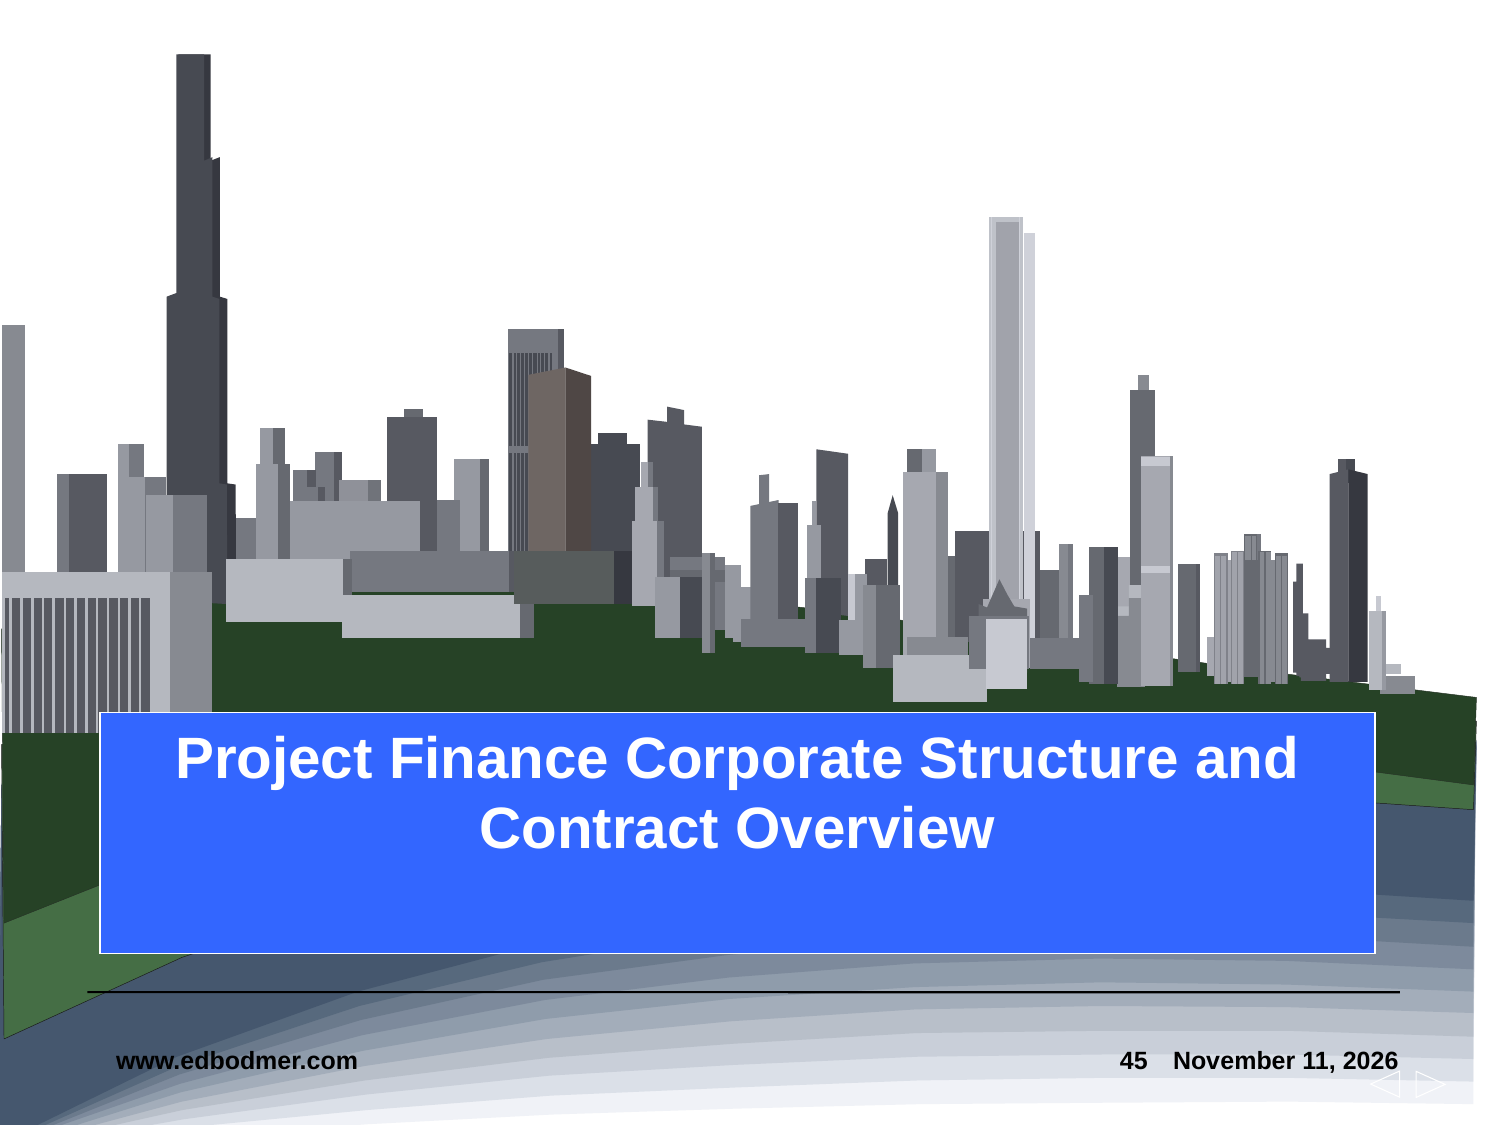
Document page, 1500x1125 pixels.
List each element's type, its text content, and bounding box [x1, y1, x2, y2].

title Project Finance Corporate Structure and Contract Overview [99, 712, 1376, 954]
